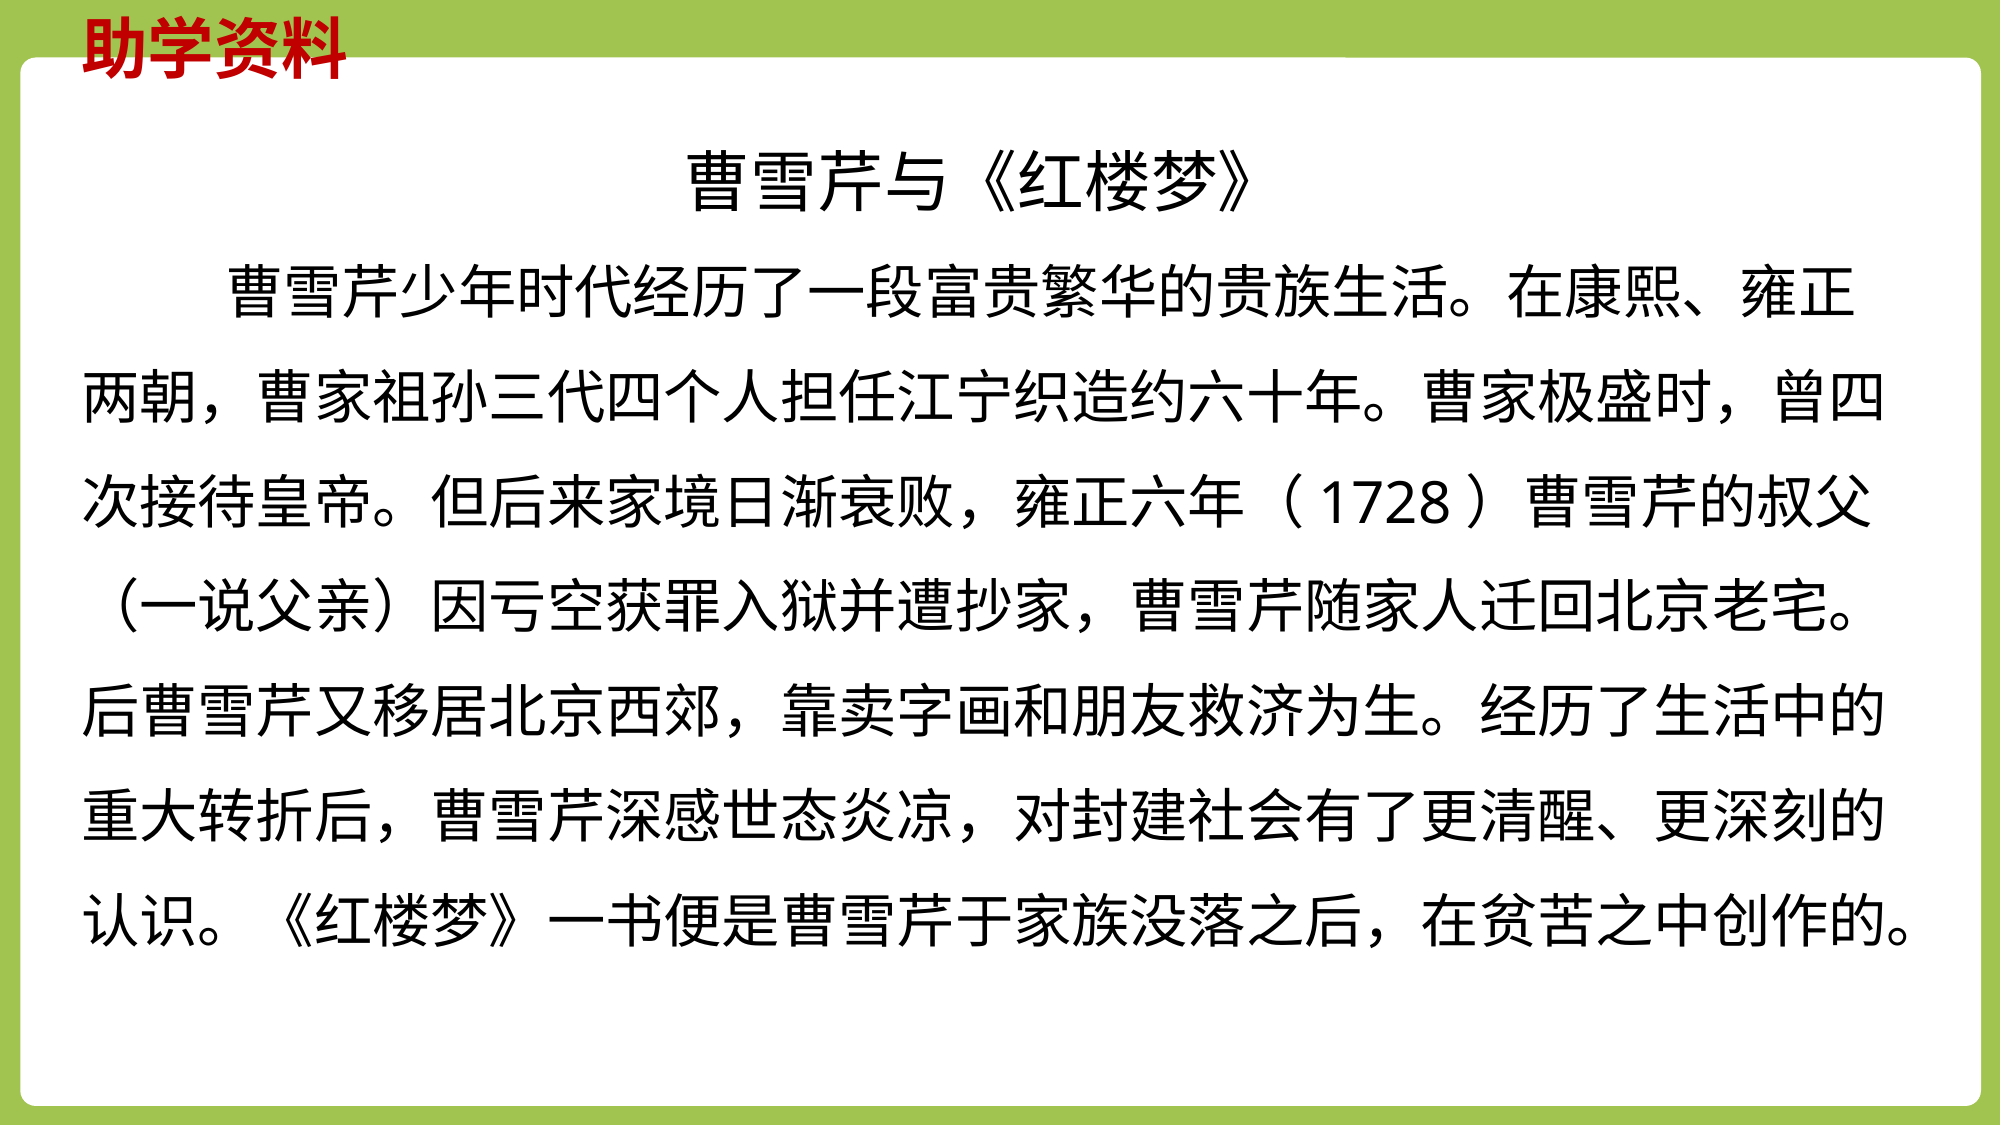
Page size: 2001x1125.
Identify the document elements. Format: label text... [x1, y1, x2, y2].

text_box 助学资料 [66, 0, 440, 95]
text_box 曹雪芹与《红楼梦》 曹雪芹少年时代经历了一段富贵繁华的贵族生活。在康熙、雍正两朝，曹家祖孙三代四个人担任江宁织造约六十年。曹家极盛时，曾四次接待皇帝。但后来家境日渐衰败，雍正六年（1728）曹雪芹的叔父（一说父亲）因亏空获罪入狱并遭抄家，曹雪芹随家人迁回北京老宅。后曹雪芹又移居北京西郊，靠卖字画和朋友救济为生。经历了生活中的重大转折后，曹雪芹深感世态炎凉，对封建社会有了更清醒、更深刻的认识。《红楼梦》一书便是曹雪芹于家族没落之后，在贫苦之中创作的。 [66, 132, 1903, 962]
